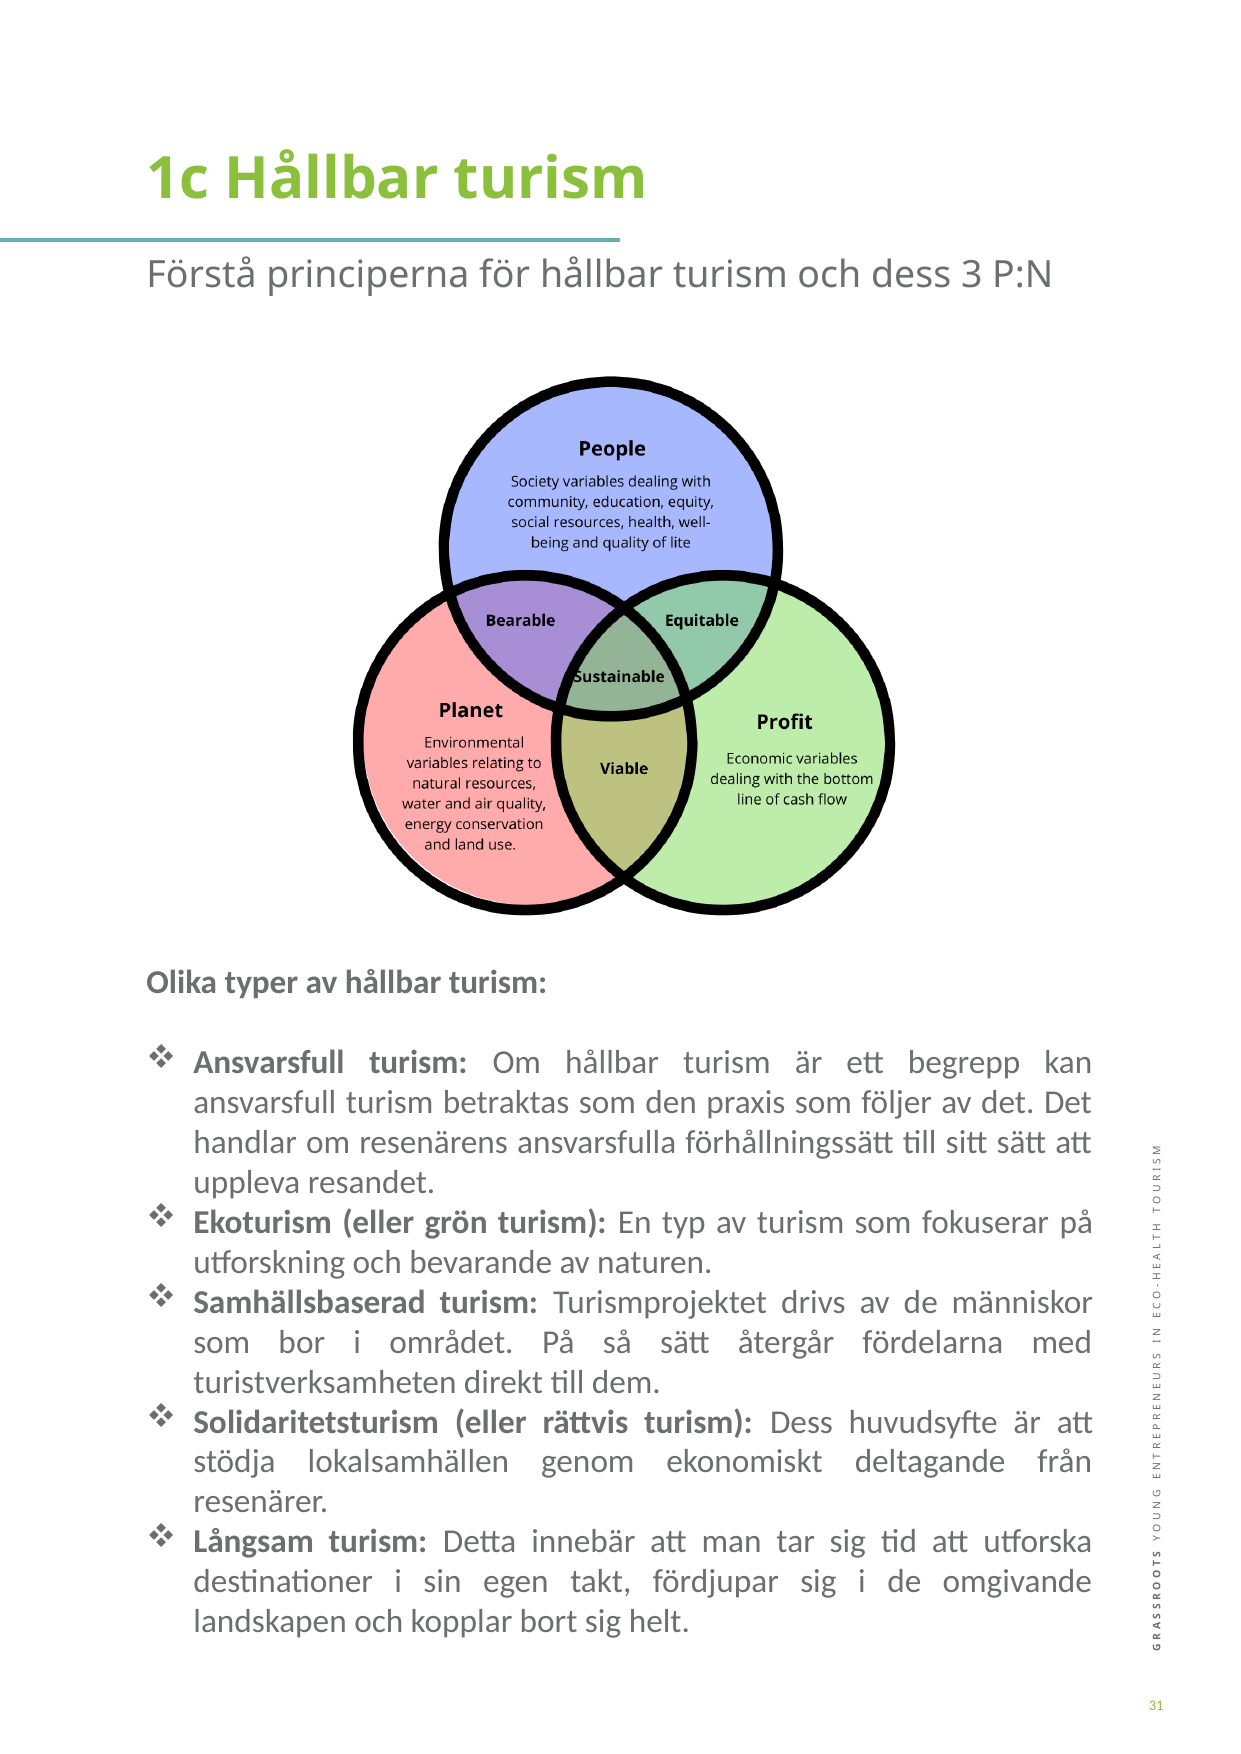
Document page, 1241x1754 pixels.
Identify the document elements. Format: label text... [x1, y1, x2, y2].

list Förstå principerna för hållbar turism och dess 3 P:N [131, 242, 1154, 371]
list Olika typer av hållbar turism: Ansvarsfull turism: Om hållbar turism är ett begrepp kan ansvarsfull turism betraktas som den praxis som följer av det. Det handlar om resenärens ansvarsfulla förhållningssätt till sitt sätt att uppleva resandet. Ekoturism (eller grön turism): En typ av turism som fokuserar på utforskning och bevarande av naturen. Samhällsbaserad turism: Turismprojektet drivs av de människor som bor i området. På så sätt återgår fördelarna med turistverksamheten direkt till dem. Solidaritetsturism (eller rättvis turism): Dess huvudsyfte är att stödja lokalsamhällen genom ekonomiskt deltagande från resenärer. Långsam turism: Detta innebär att man tar sig tid att utforska destinationer i sin egen takt, fördjupar sig i de omgivande landskapen och kopplar bort sig helt. [131, 394, 1109, 1609]
picture [323, 344, 917, 939]
text_box [0, 1359, 832, 1754]
list 1c Hållbar turism [131, 132, 1109, 242]
slide_number 31 [1125, 1666, 1187, 1743]
